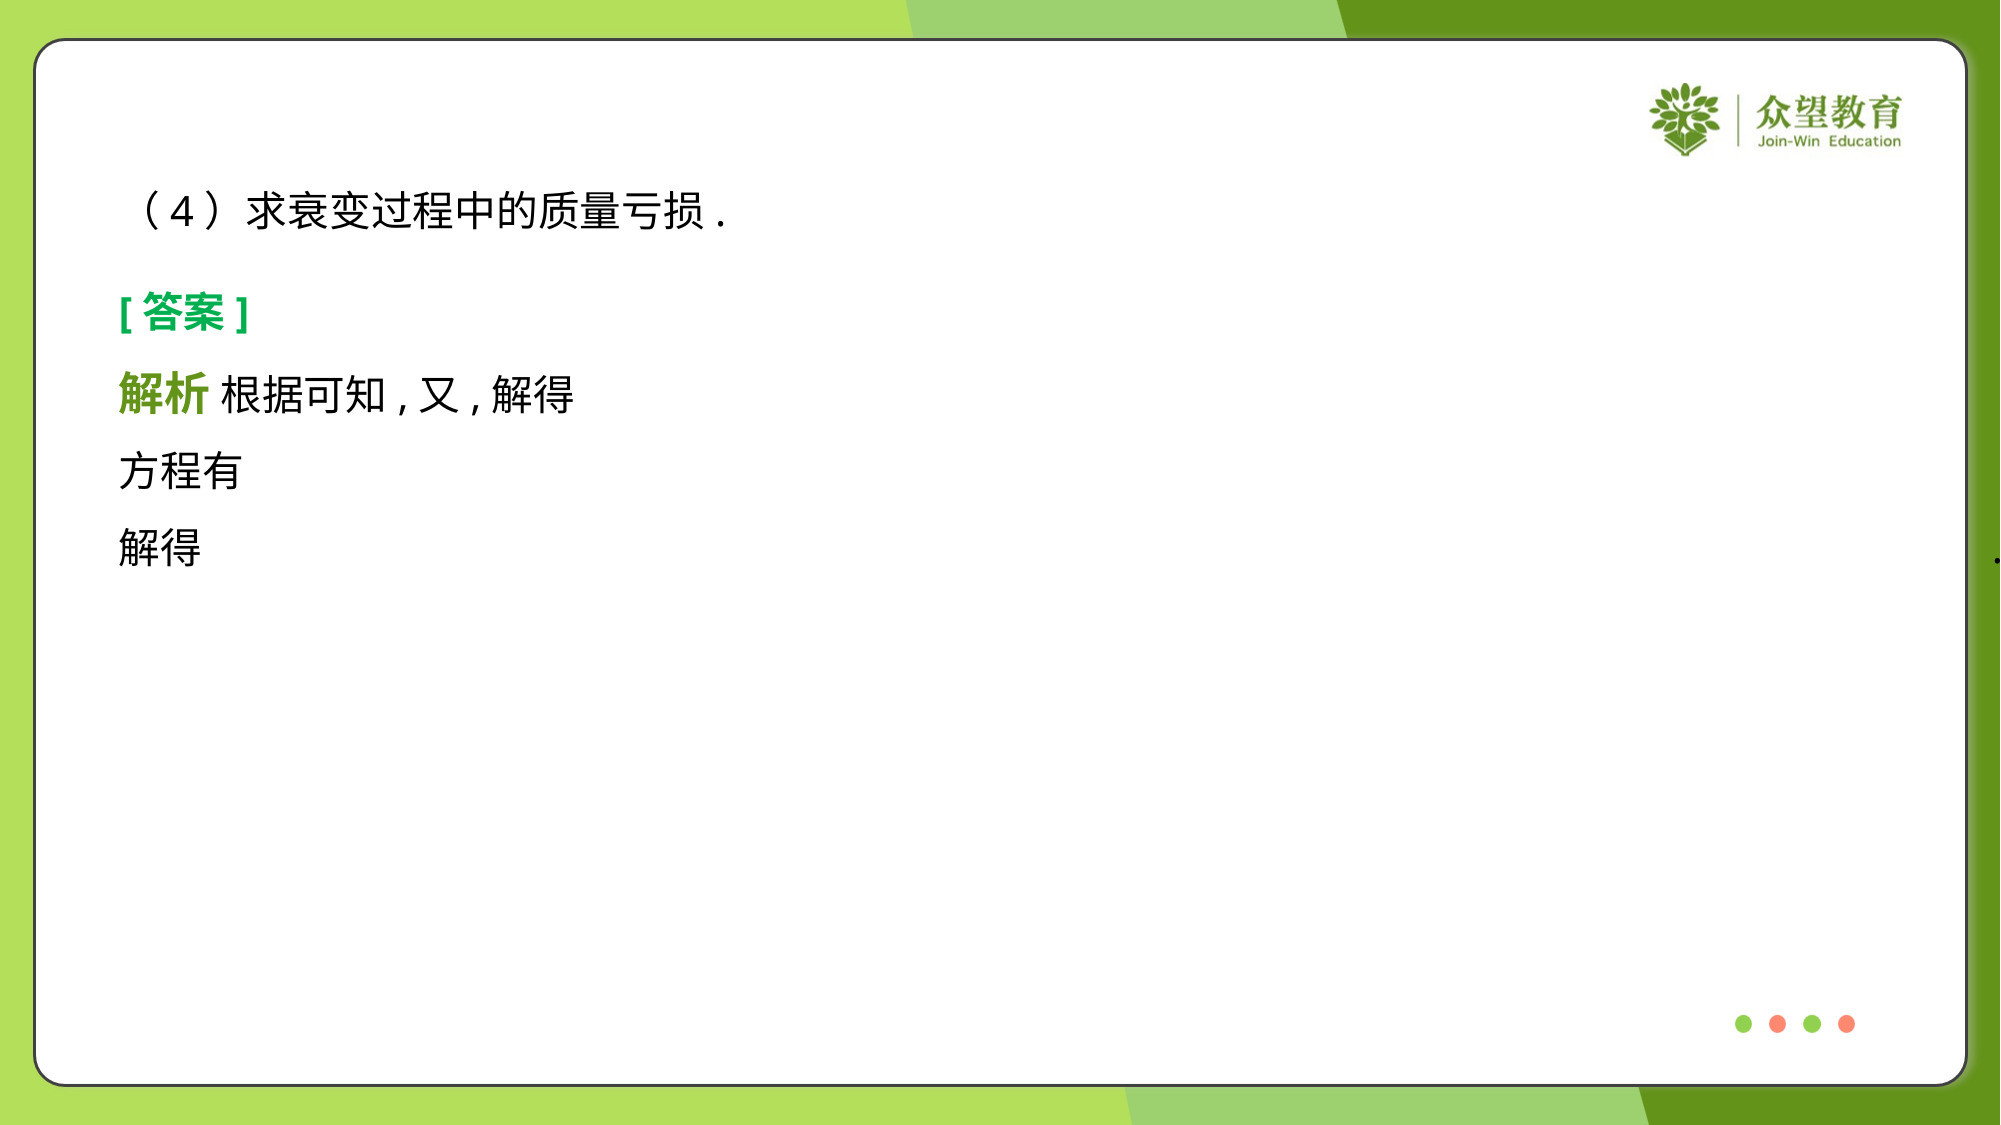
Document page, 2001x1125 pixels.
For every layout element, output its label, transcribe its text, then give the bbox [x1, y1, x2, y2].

text_box （4）求衰变过程中的质量亏损. [118, 159, 1883, 227]
picture [0, 0, 2000, 1125]
